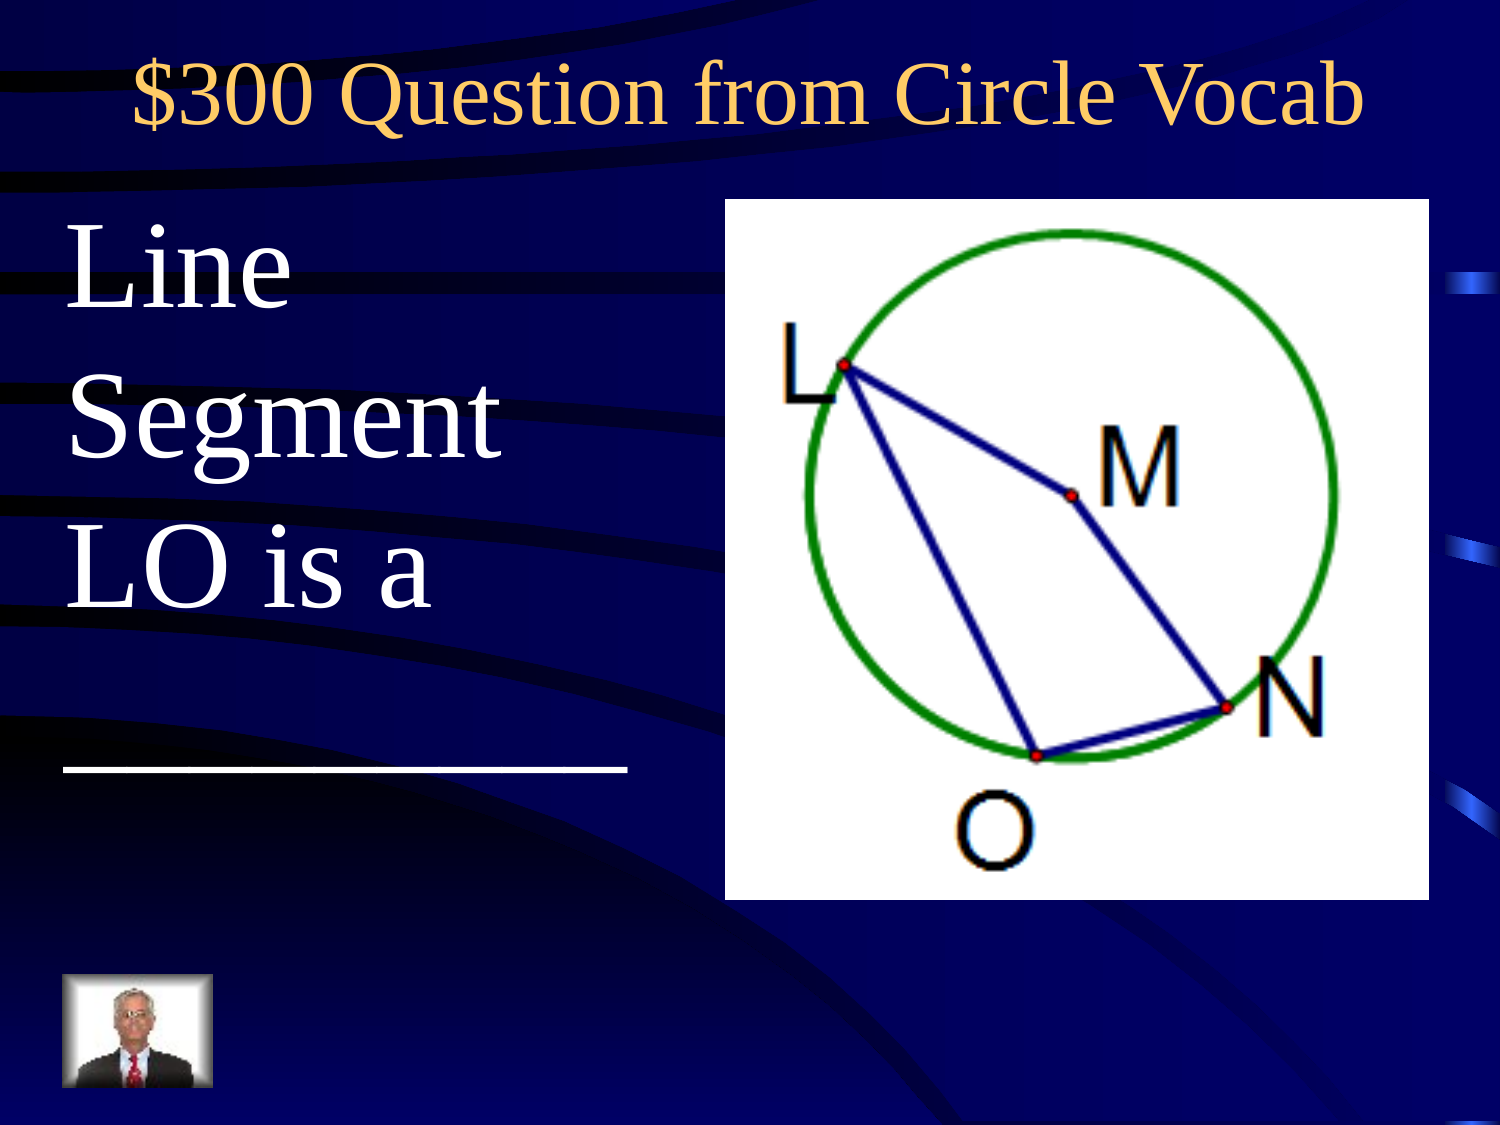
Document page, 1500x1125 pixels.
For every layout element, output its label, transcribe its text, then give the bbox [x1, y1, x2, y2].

title $300 Question from Circle Vocab [0, 0, 1500, 176]
text_box Line Segment LO is a _________ [49, 174, 663, 790]
picture [62, 974, 213, 1088]
picture [724, 199, 1429, 901]
